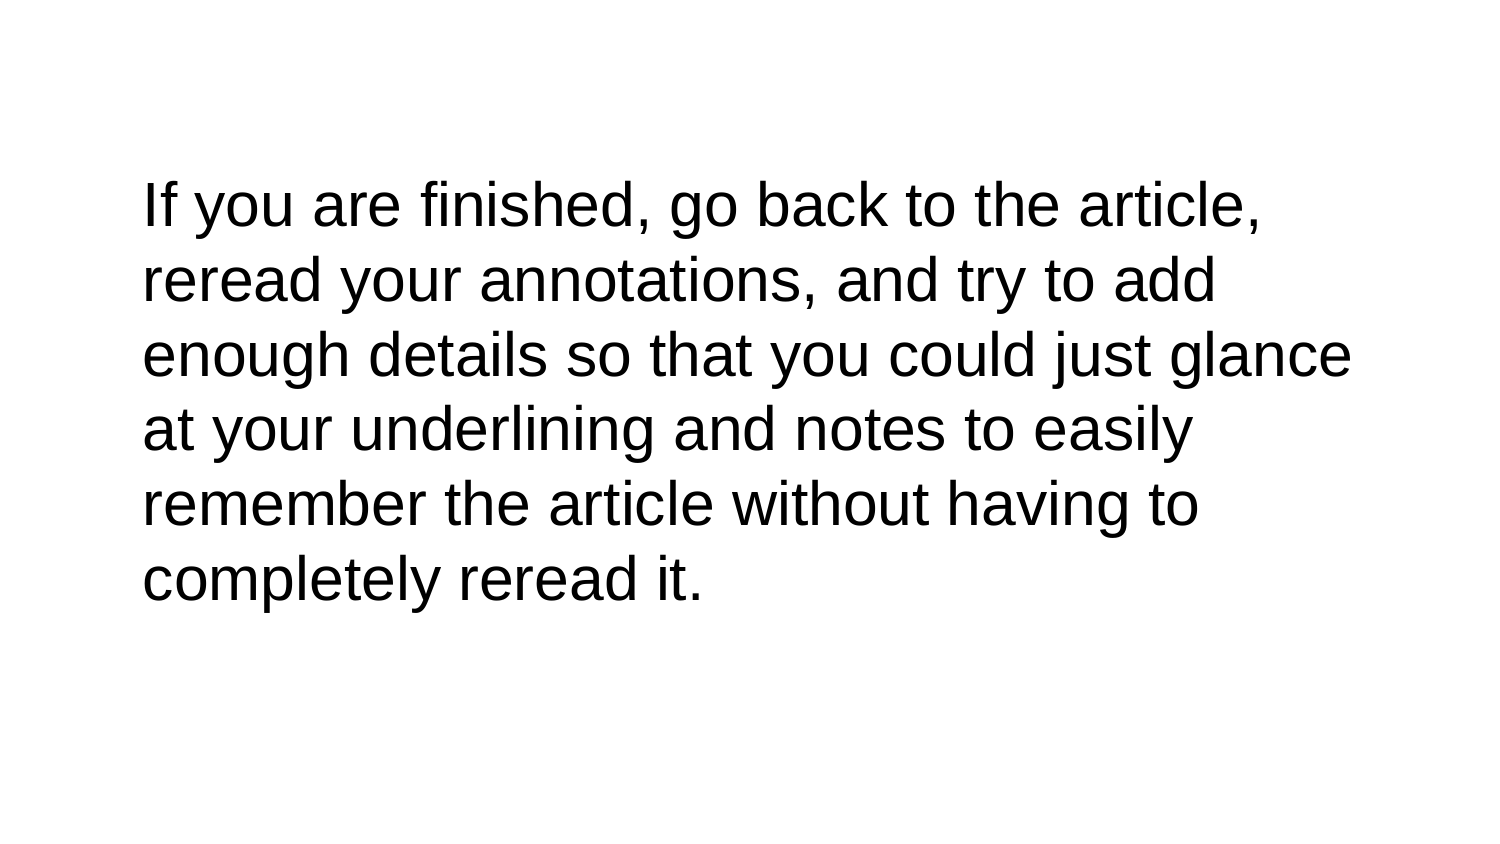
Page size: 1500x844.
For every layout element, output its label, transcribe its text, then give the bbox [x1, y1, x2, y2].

text_box If you are finished, go back to the article, reread your annotations, and try to add enough details so that you could just glance at your underlining and notes to easily remember the article without having to completely reread it. [127, 142, 1373, 635]
